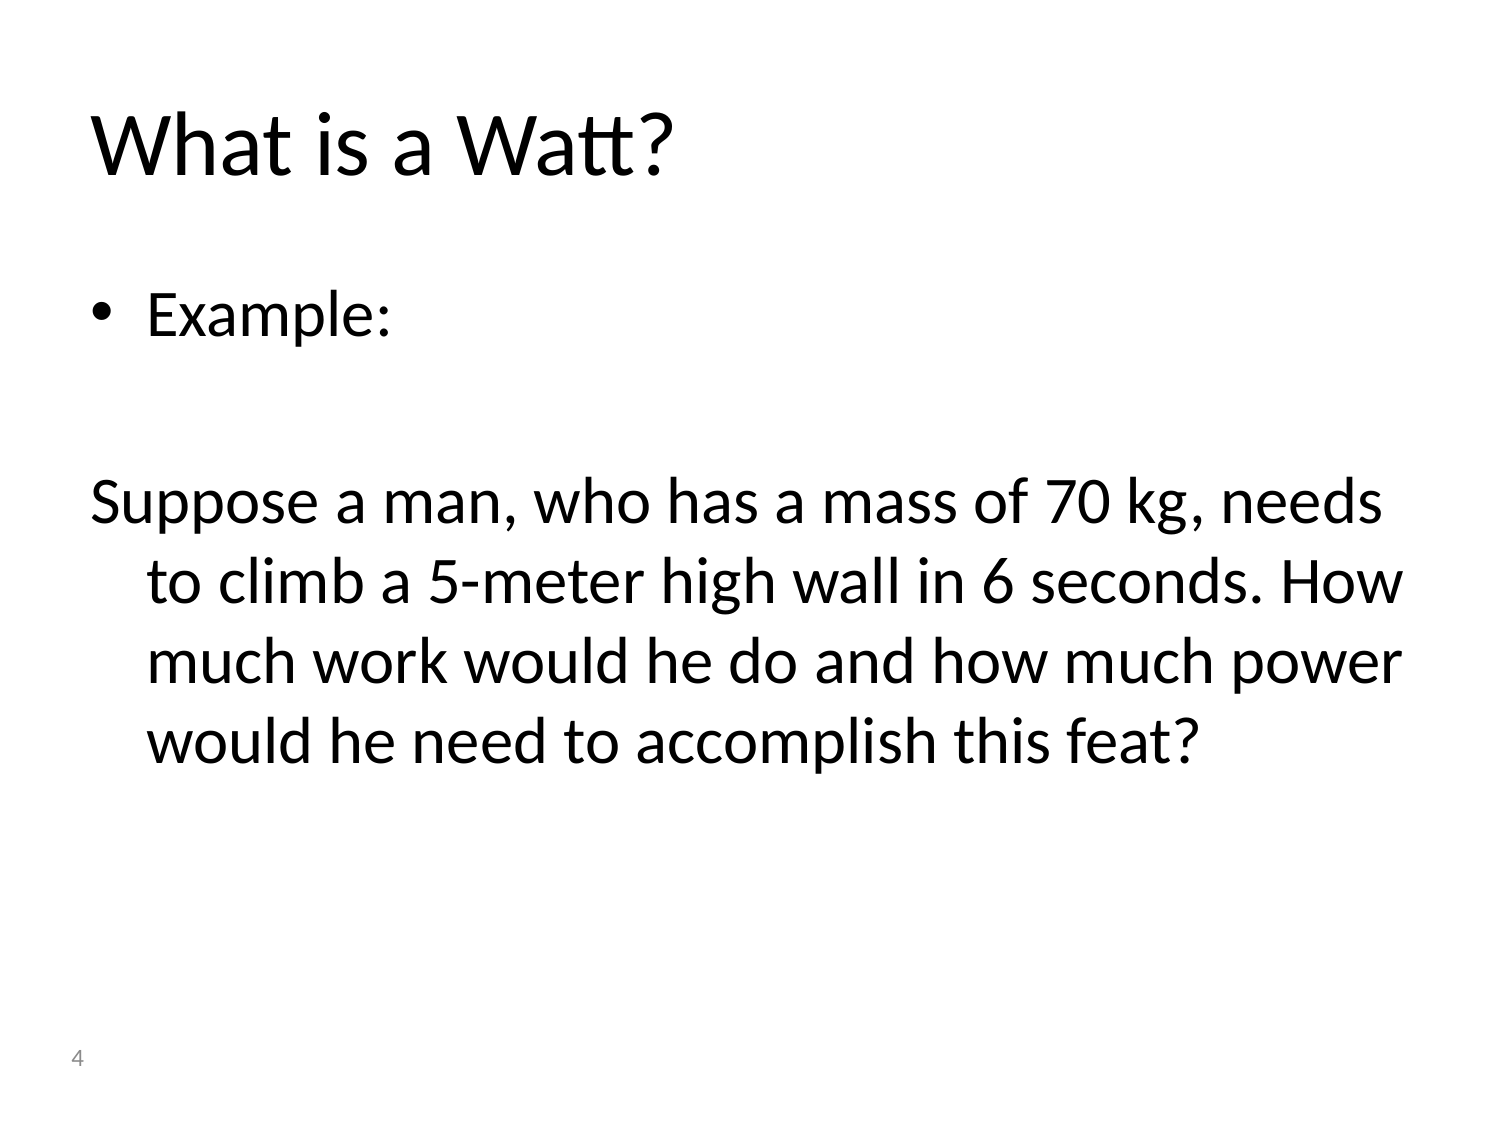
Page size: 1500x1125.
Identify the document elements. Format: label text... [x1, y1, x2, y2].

slide_number 4 [23, 1018, 99, 1094]
title What is a Watt? [75, 45, 1425, 233]
list Example: Suppose a man, who has a mass of 70 kg, needs to climb a 5-meter high wall in 6 seconds. How much work would he do and how much power would he need to accomplish this feat? [75, 262, 1425, 1005]
